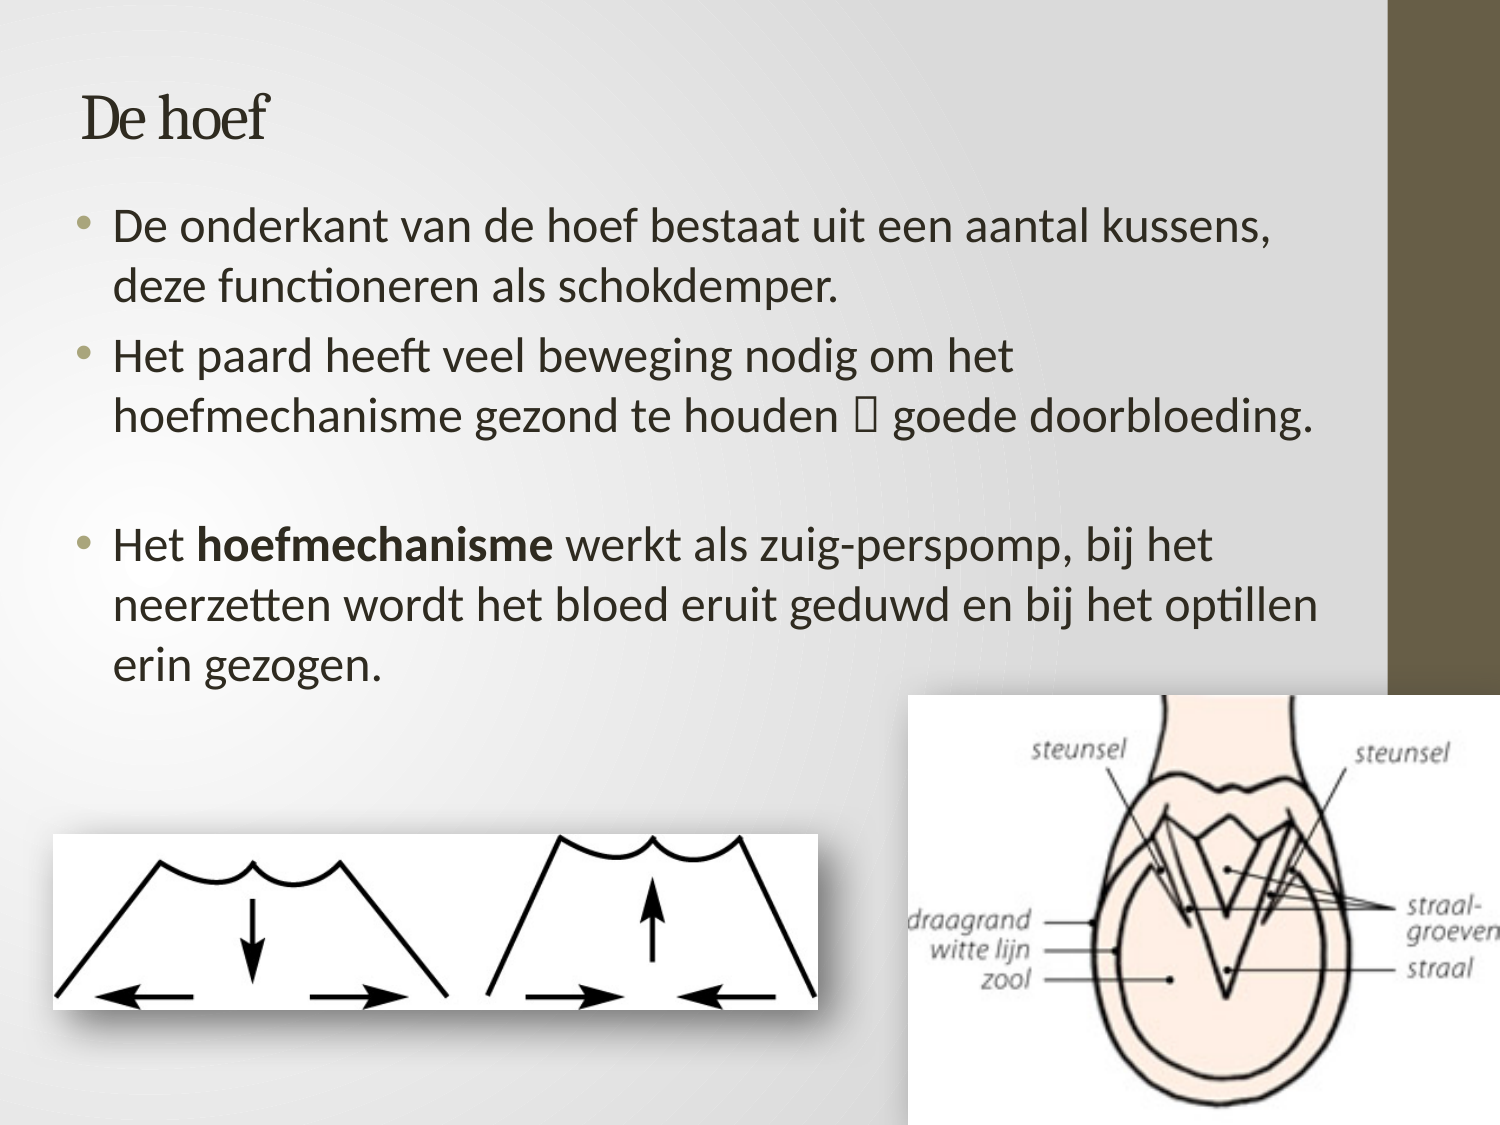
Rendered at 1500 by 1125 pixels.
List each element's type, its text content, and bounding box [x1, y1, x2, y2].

picture [52, 833, 819, 1011]
list De onderkant van de hoef bestaat uit een aantal kussens, deze functioneren als schokdemper. Het paard heeft veel beweging nodig om het hoefmechanisme gezond te houden  goede doorbloeding. Het hoefmechanisme werkt als zuig-perspomp, bij het neerzetten wordt het bloed eruit geduwd en bij het optillen erin gezogen. [41, 184, 1383, 1013]
picture [908, 694, 1500, 1125]
title De hoef [64, 66, 1365, 161]
